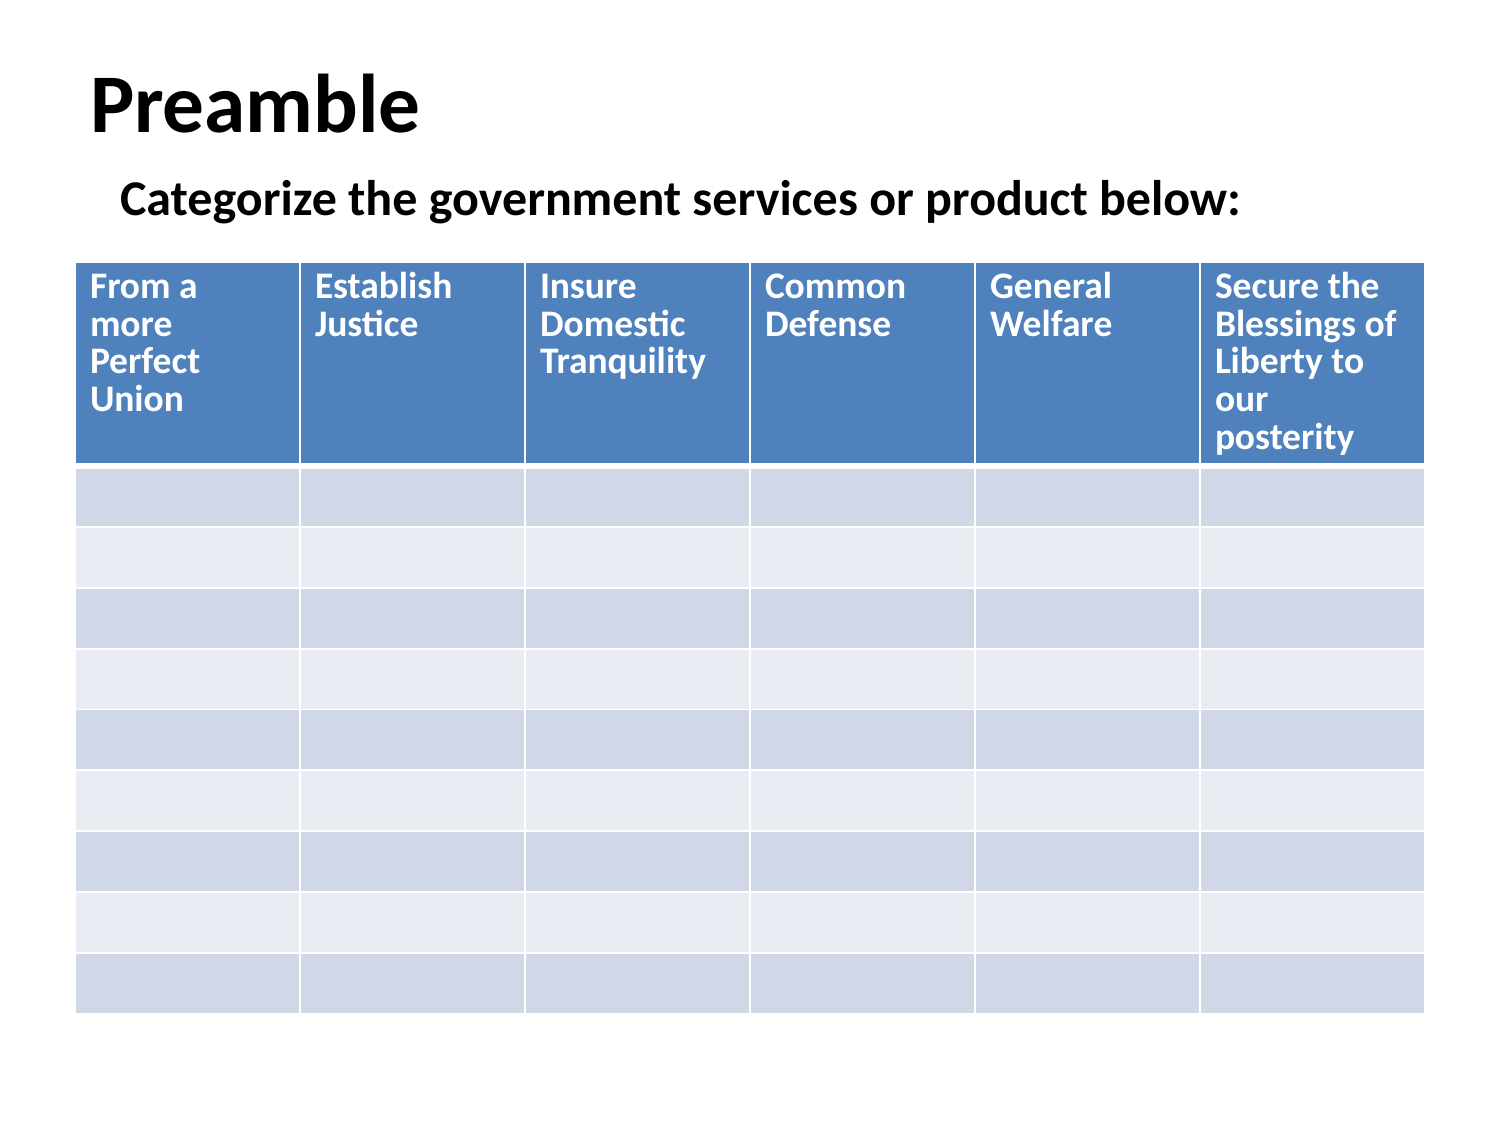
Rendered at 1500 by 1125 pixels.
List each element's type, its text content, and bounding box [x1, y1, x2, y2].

table_cell [301, 832, 524, 891]
table_cell [301, 771, 524, 830]
table_cell [1201, 954, 1424, 1013]
table_cell [526, 954, 749, 1013]
table_cell [526, 469, 749, 526]
table_cell [1201, 650, 1424, 709]
table_cell [526, 832, 749, 891]
table_cell [526, 771, 749, 830]
table_cell [526, 893, 749, 952]
table_cell [301, 893, 524, 952]
table_cell [1201, 528, 1424, 587]
table_cell [751, 528, 974, 587]
table_cell [751, 650, 974, 709]
table_cell [301, 528, 524, 587]
table_cell [976, 771, 1199, 830]
table_cell [976, 710, 1199, 769]
table_cell [526, 528, 749, 587]
table_cell [1201, 589, 1424, 648]
table_cell [301, 710, 524, 769]
table_cell [301, 650, 524, 709]
table_cell [976, 528, 1199, 587]
table_cell [751, 893, 974, 952]
table_header Secure the Blessings of Liberty to our posterity [1201, 263, 1424, 463]
table_cell [976, 589, 1199, 648]
table_header General Welfare [976, 263, 1199, 463]
table_header Establish Justice [301, 263, 524, 463]
table_cell [76, 893, 299, 952]
table_header Insure Domestic Tranquility [526, 263, 749, 463]
table_cell [76, 469, 299, 526]
table_cell [301, 954, 524, 1013]
table_header From a more Perfect Union [76, 263, 299, 463]
table_cell [76, 954, 299, 1013]
table_cell [976, 954, 1199, 1013]
table_cell [1201, 771, 1424, 830]
table_cell [751, 771, 974, 830]
table_cell [1201, 893, 1424, 952]
table_cell [751, 954, 974, 1013]
table_cell [301, 469, 524, 526]
table_cell [1201, 832, 1424, 891]
table_cell [751, 832, 974, 891]
table_cell [976, 893, 1199, 952]
table_cell [751, 589, 974, 648]
table_cell [1201, 469, 1424, 526]
table_cell [76, 589, 299, 648]
table_cell [526, 650, 749, 709]
table_cell [76, 710, 299, 769]
table_cell [1201, 710, 1424, 769]
table_cell [301, 589, 524, 648]
title Preamble Categorize the government services or product below: [75, 45, 1425, 233]
table_cell [526, 710, 749, 769]
table_cell [76, 832, 299, 891]
table_cell [76, 650, 299, 709]
table_cell [976, 469, 1199, 526]
table_header Common Defense [751, 263, 974, 463]
table_cell [751, 469, 974, 526]
table_cell [526, 589, 749, 648]
table_cell [751, 710, 974, 769]
table_cell [76, 528, 299, 587]
table_cell [976, 832, 1199, 891]
table_cell [976, 650, 1199, 709]
table_cell [76, 771, 299, 830]
